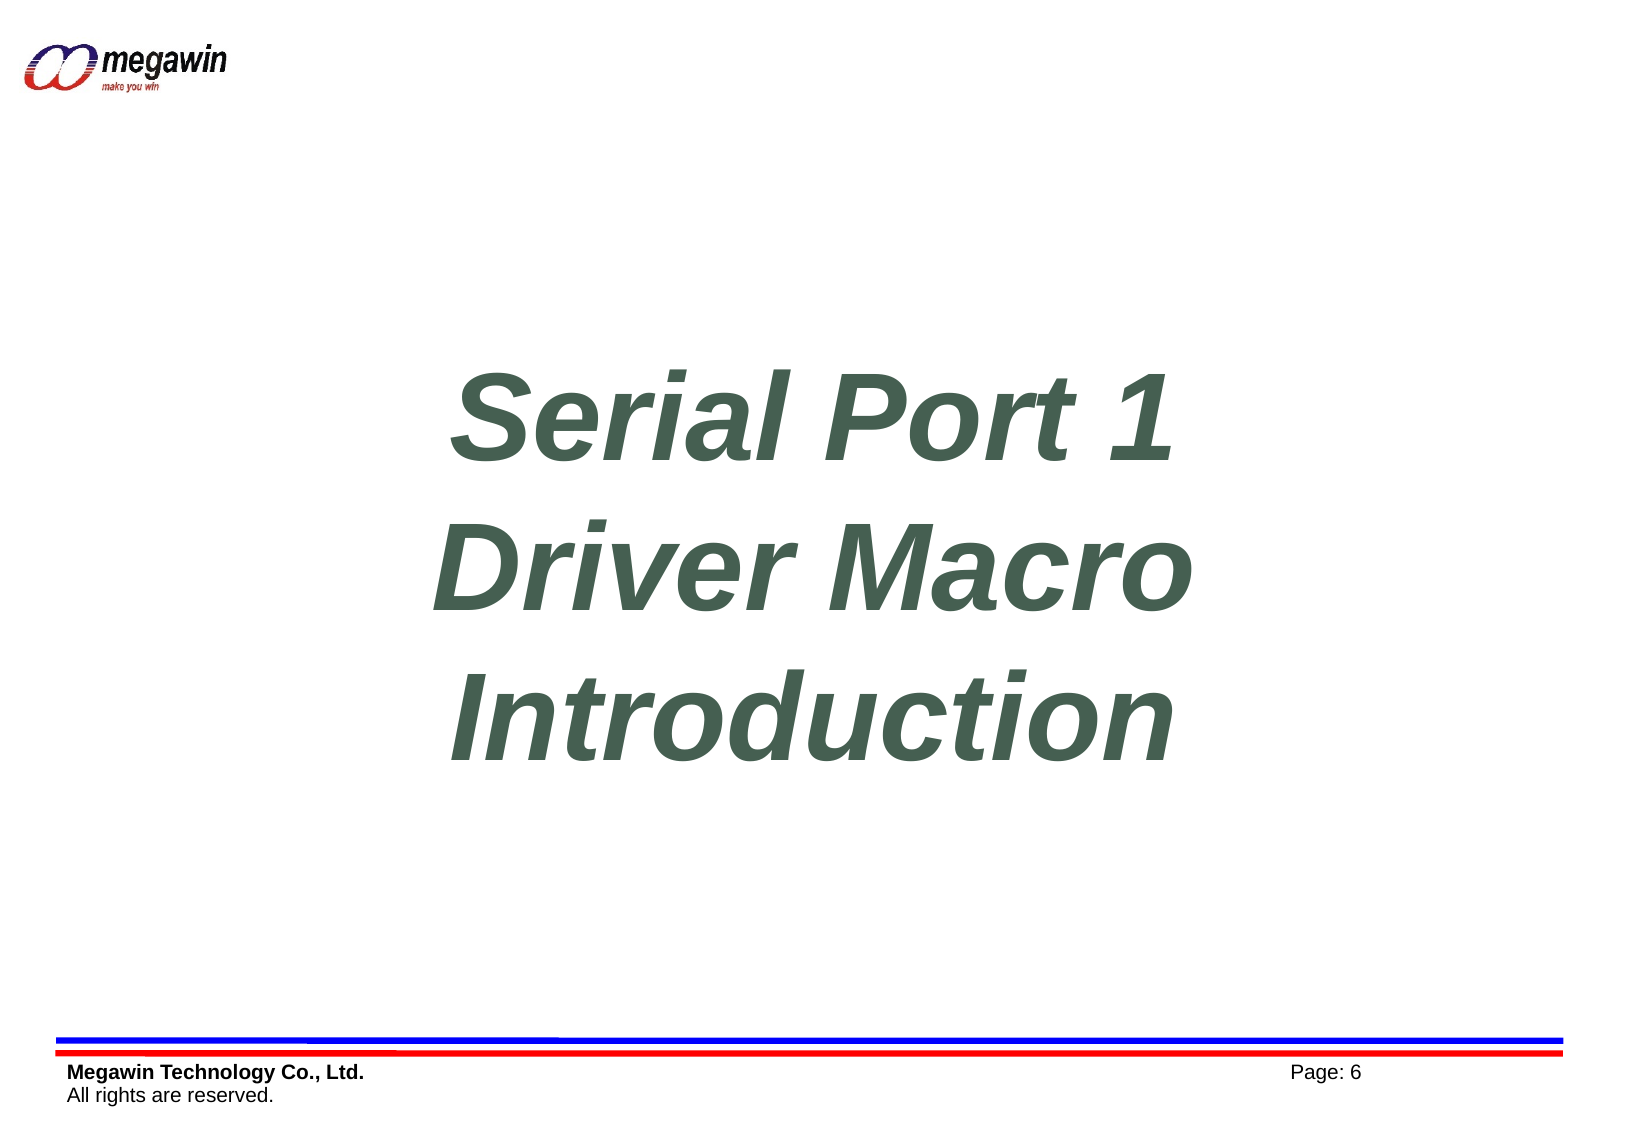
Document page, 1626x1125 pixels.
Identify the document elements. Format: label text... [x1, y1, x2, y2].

picture [19, 37, 231, 97]
title Serial Port 1 Driver Macro Introduction [82, 139, 1546, 981]
